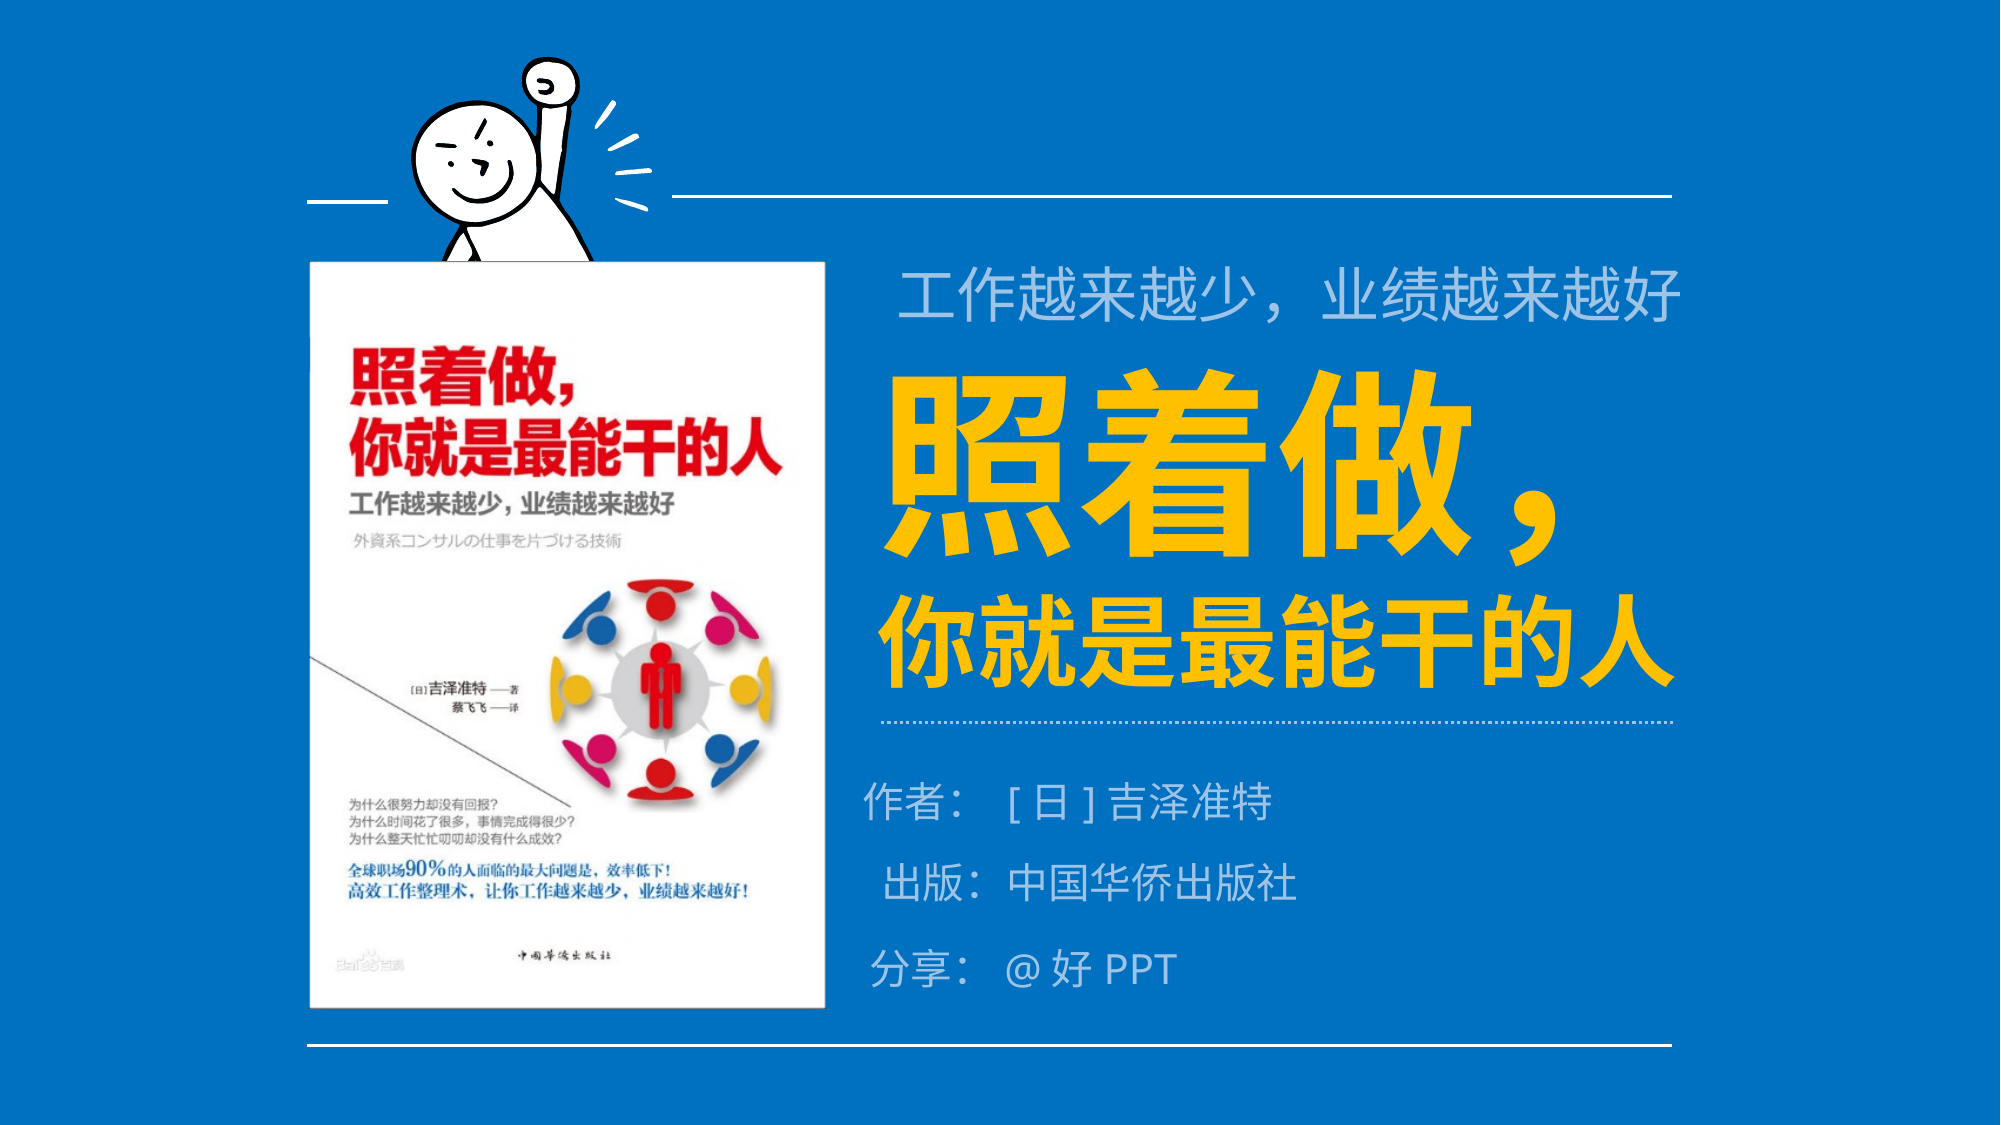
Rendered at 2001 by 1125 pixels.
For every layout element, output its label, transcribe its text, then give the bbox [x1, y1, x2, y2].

text_box 分享：@好PPT [854, 935, 1193, 1001]
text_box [416, 72, 665, 261]
text_box 照着做， 你就是最能干的人 [862, 331, 1693, 707]
text_box 作者： [日]吉泽准特 [847, 768, 1289, 834]
text_box 工作越来越少，业绩越来越好 [881, 249, 1698, 338]
picture [309, 261, 826, 1009]
text_box 出版：中国华侨出版社 [866, 849, 1314, 915]
